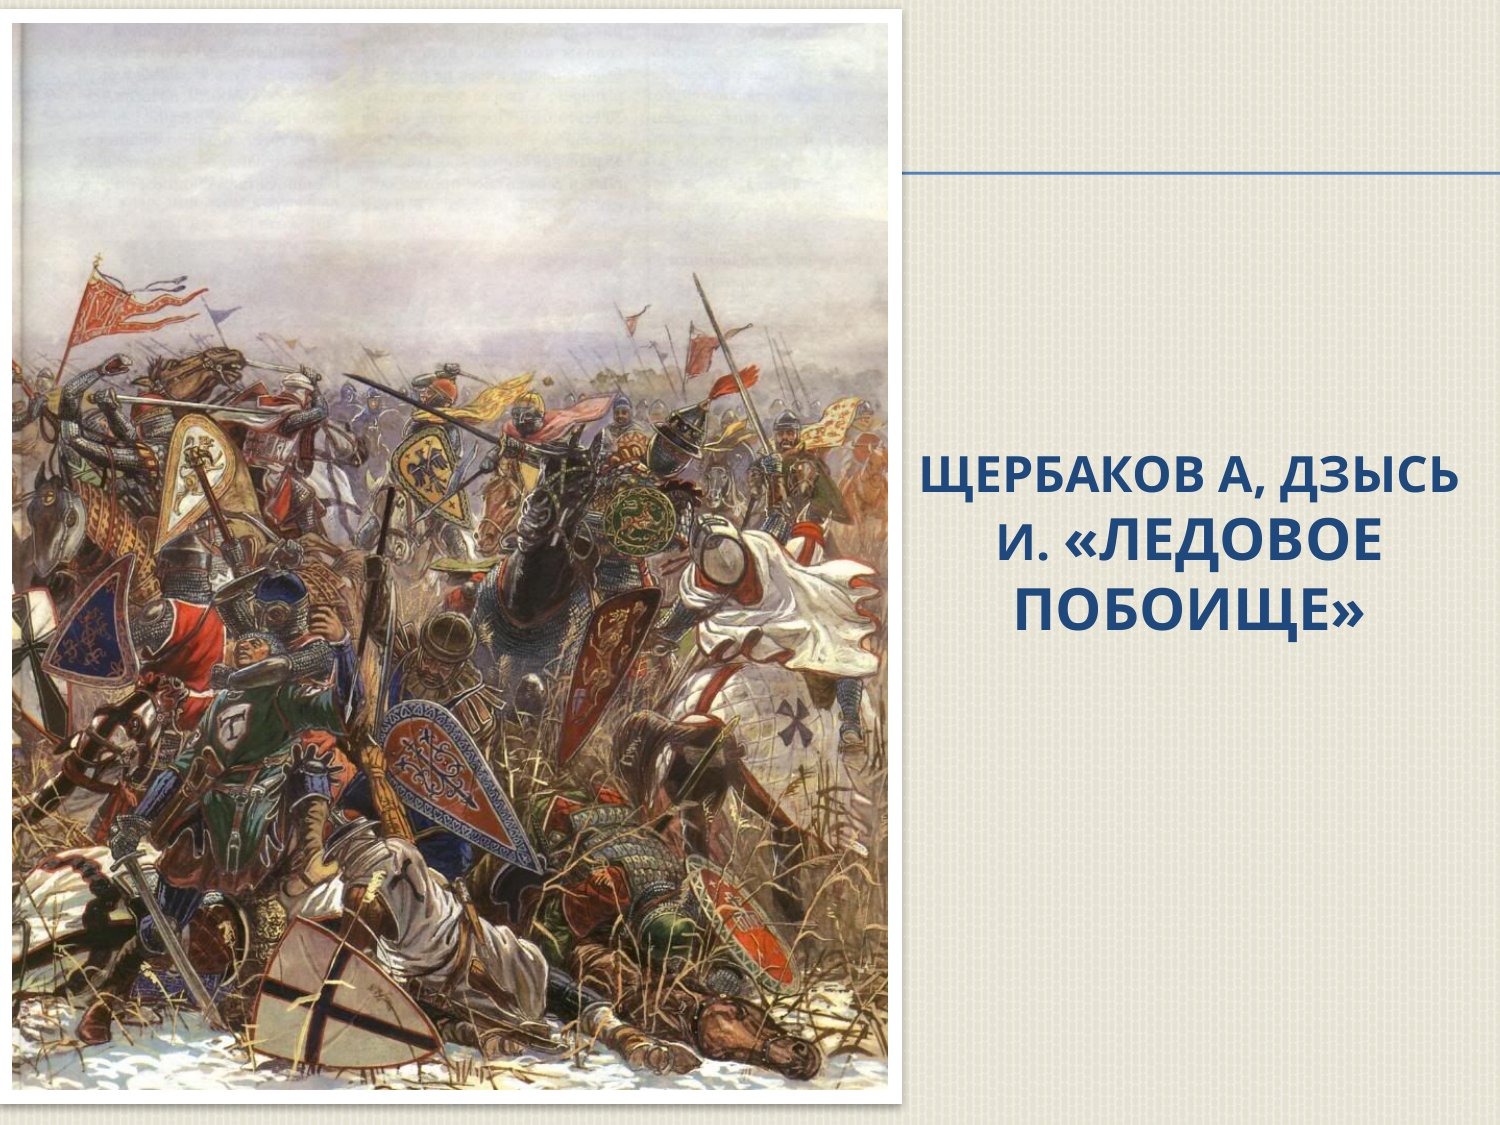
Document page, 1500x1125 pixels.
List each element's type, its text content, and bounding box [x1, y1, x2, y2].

title Щербаков А, Дзысь И. «Ледовое побоище» [908, 328, 1500, 757]
picture [11, 23, 888, 1091]
